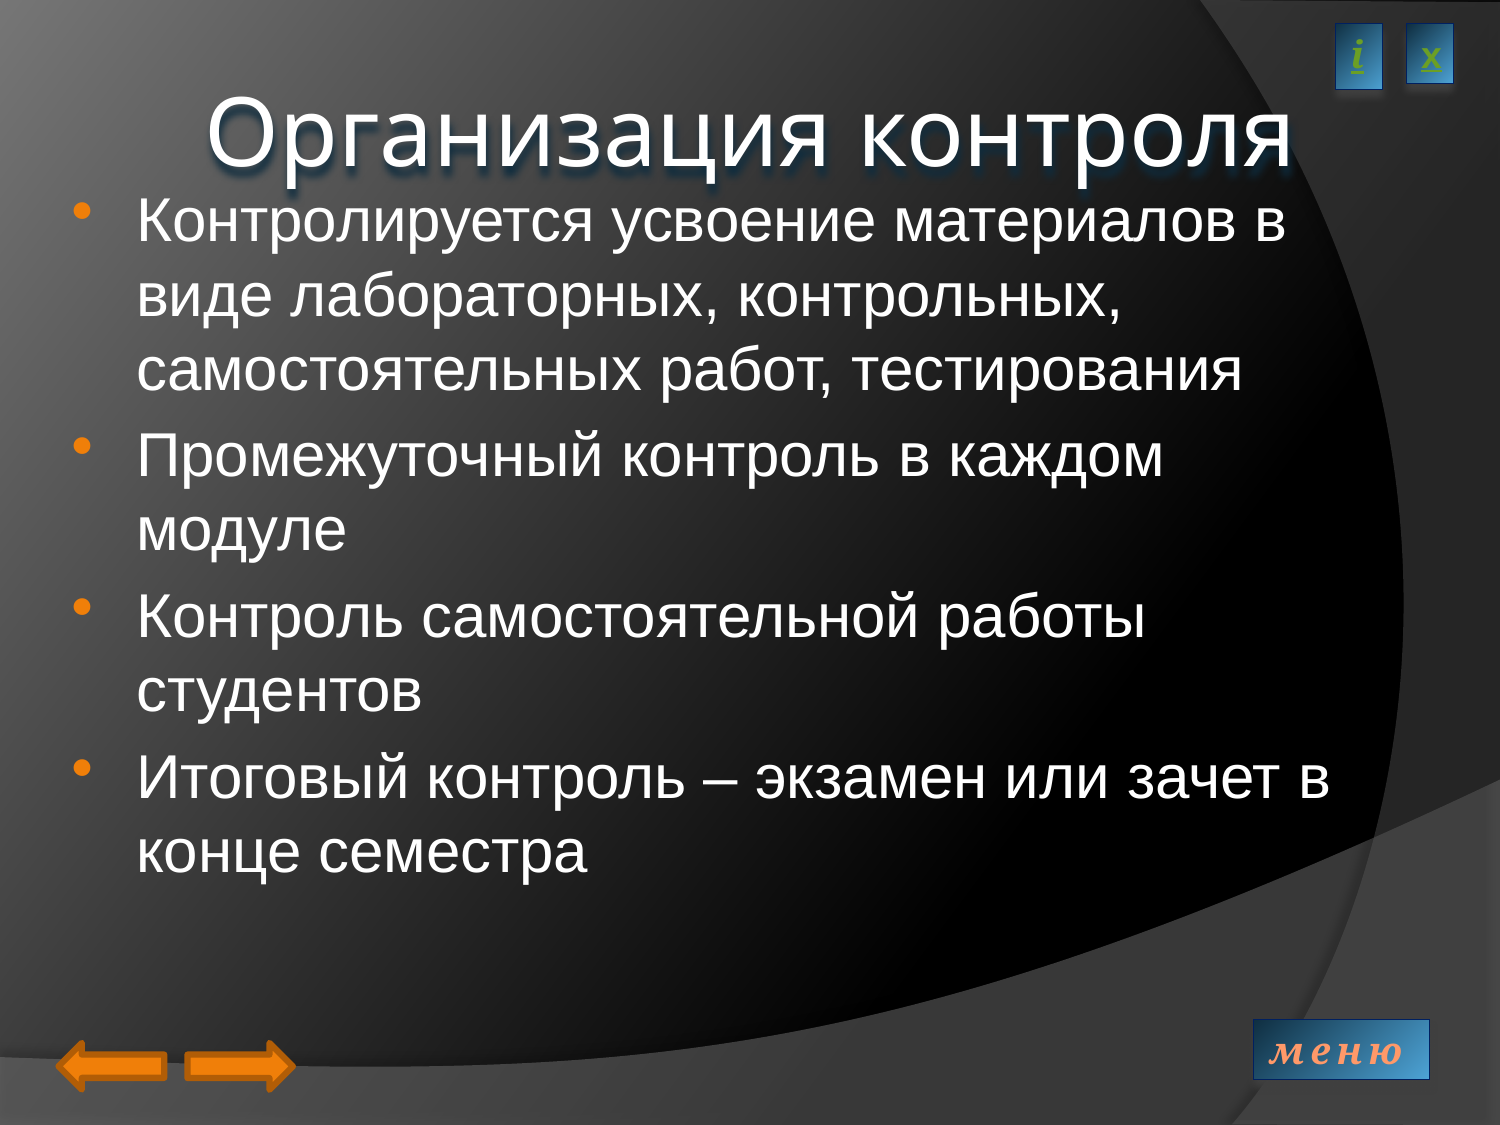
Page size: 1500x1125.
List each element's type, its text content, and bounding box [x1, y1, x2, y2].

title Организация контроля [75, 34, 1426, 222]
text_box меню [1253, 1019, 1430, 1080]
text_box х [1406, 23, 1454, 84]
list Контролируется усвоение материалов в виде лабораторных, контрольных, самостоятельных работ, тестирования Промежуточный контроль в каждом модуле Контроль самостоятельной работы студентов Итоговый контроль – экзамен или зачет в конце семестра [53, 172, 1404, 893]
text_box [184, 1040, 297, 1093]
text_box [55, 1040, 168, 1093]
text_box i [1335, 23, 1383, 90]
